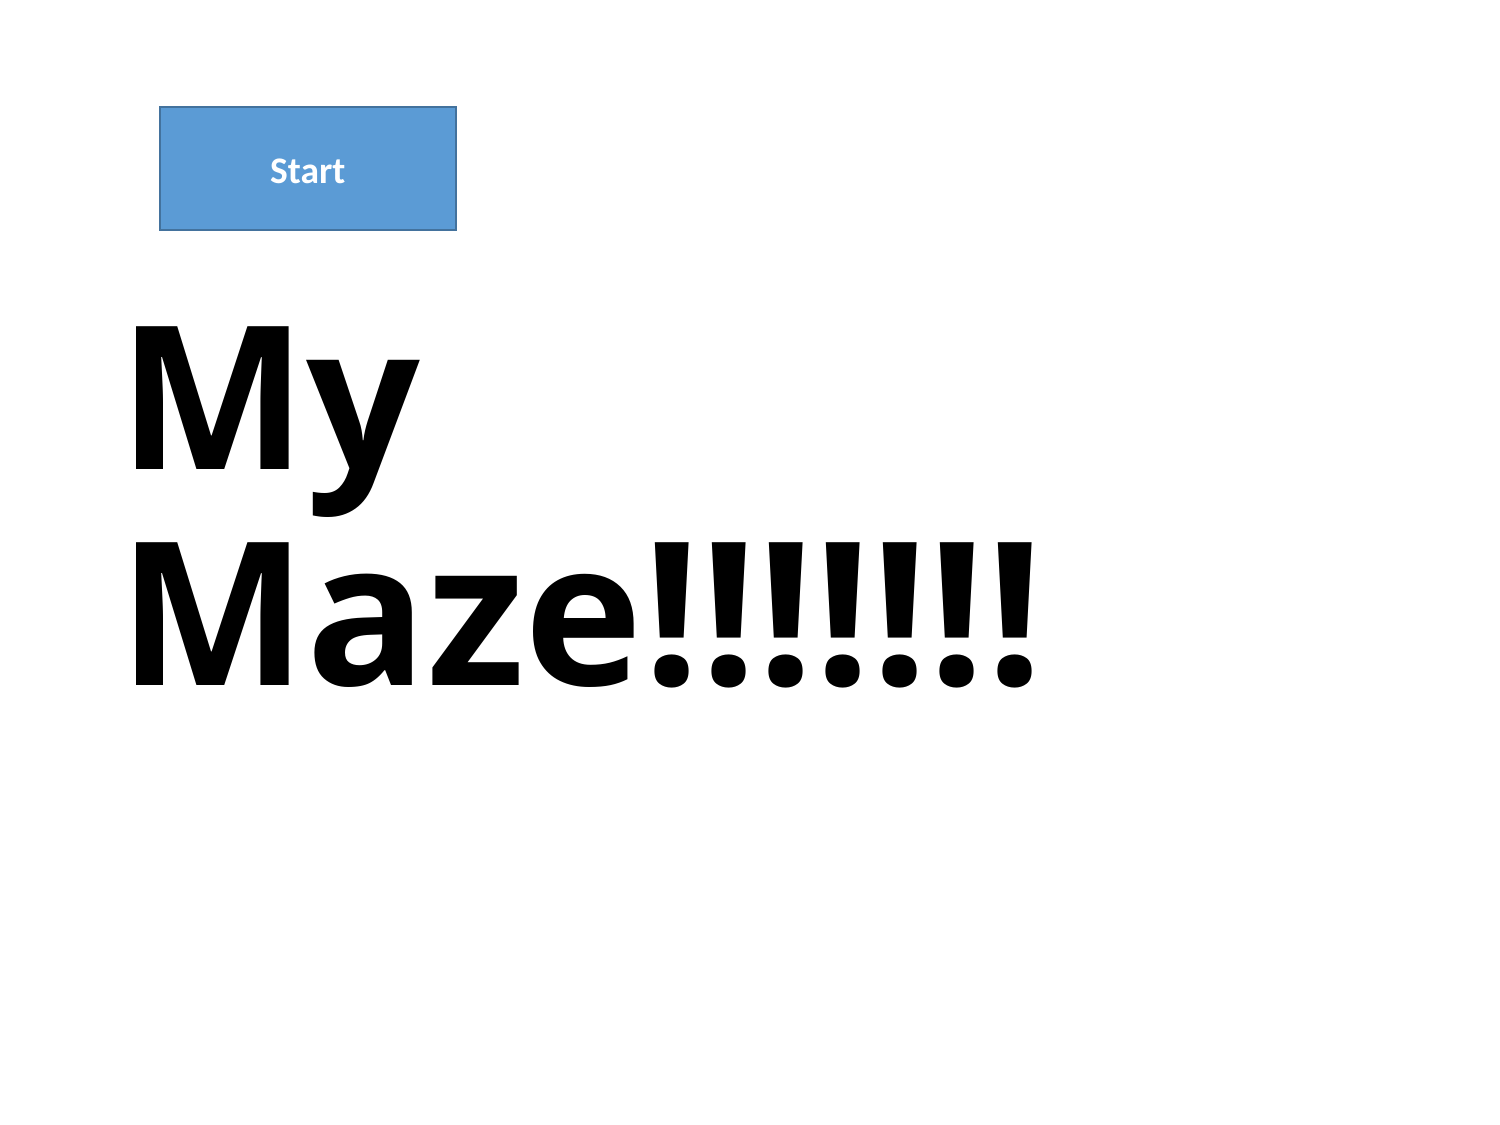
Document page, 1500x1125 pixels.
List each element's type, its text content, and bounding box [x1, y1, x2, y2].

title My Maze!!!!!!! [103, 458, 1397, 568]
text_box Start [159, 106, 457, 231]
